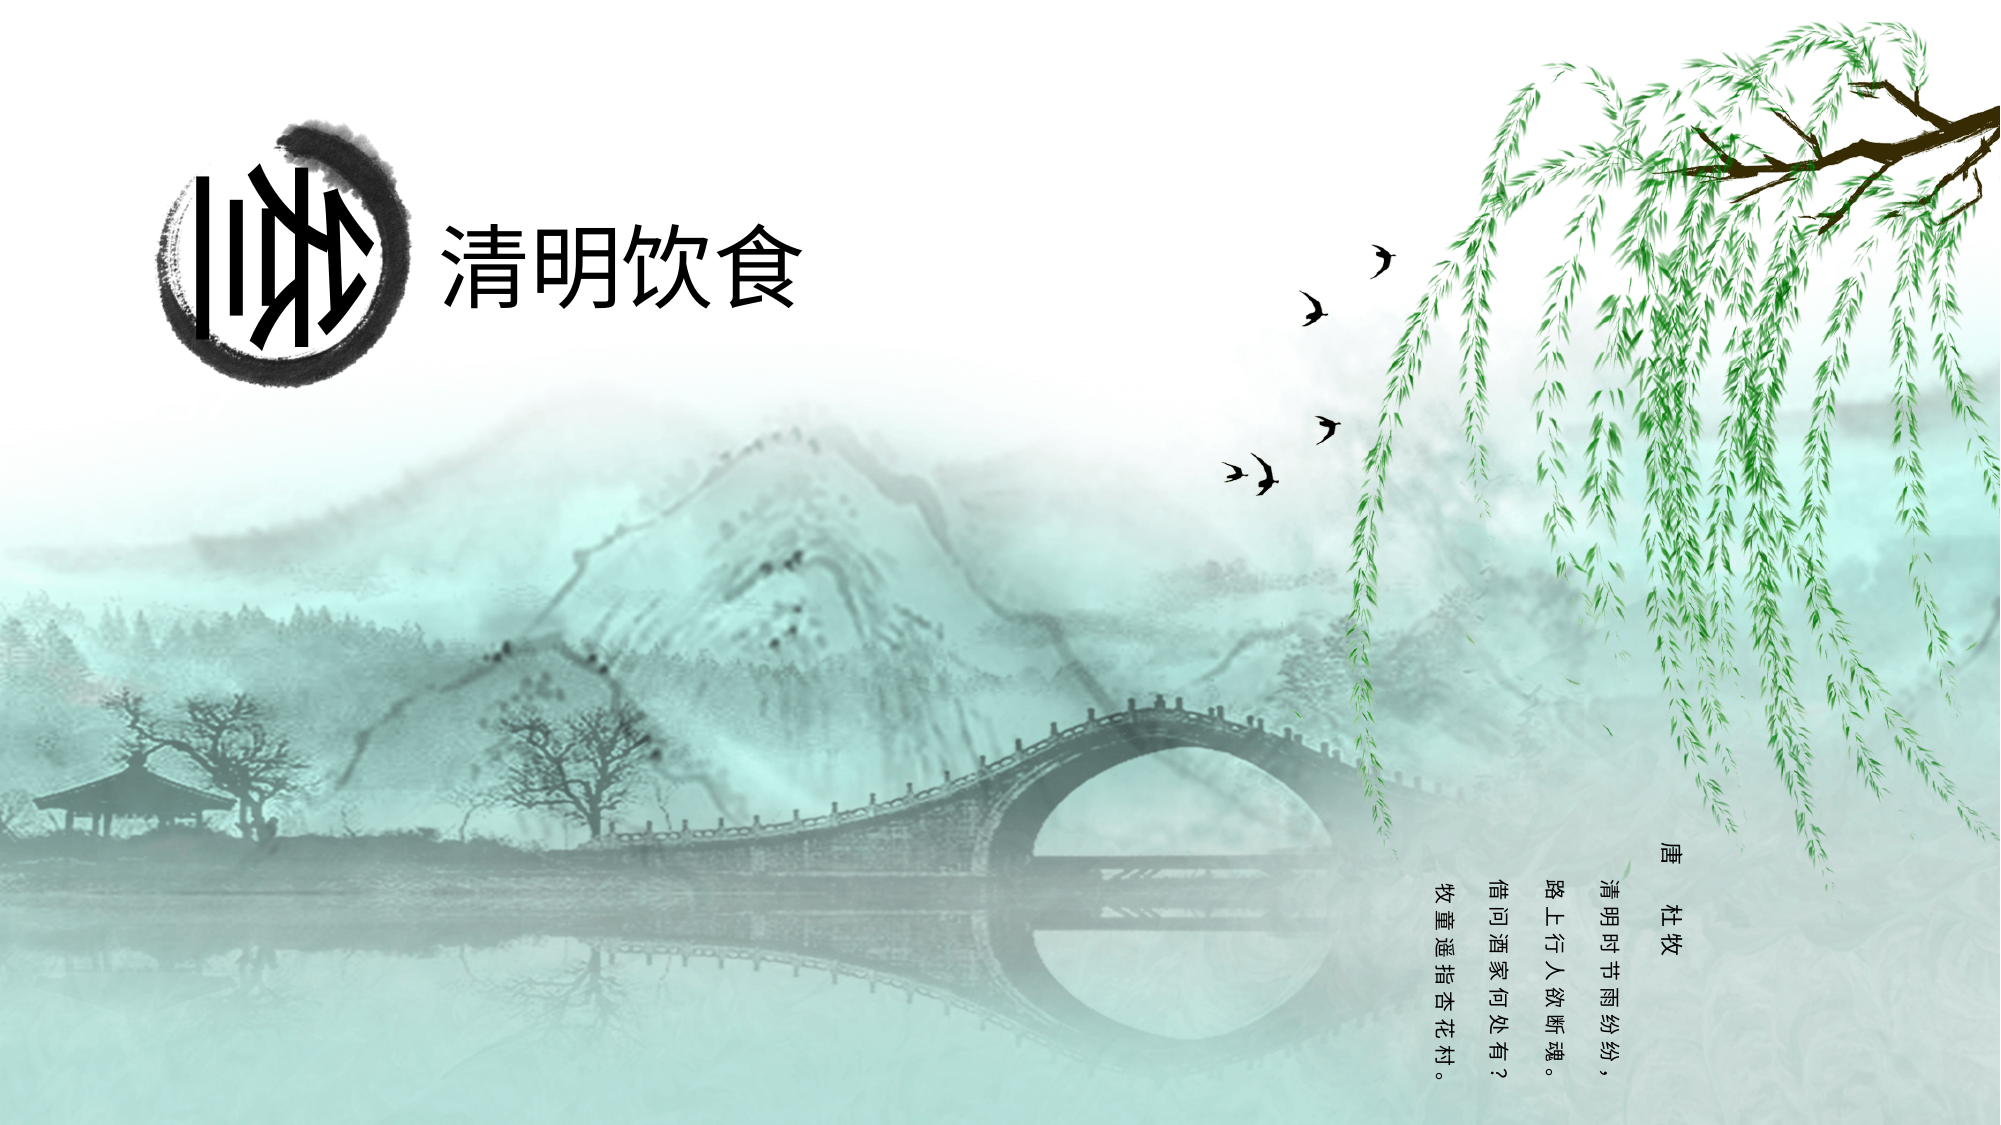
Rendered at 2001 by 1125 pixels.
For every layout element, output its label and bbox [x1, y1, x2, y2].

picture [0, 0, 2000, 1125]
text_box [1409, 827, 1695, 1125]
